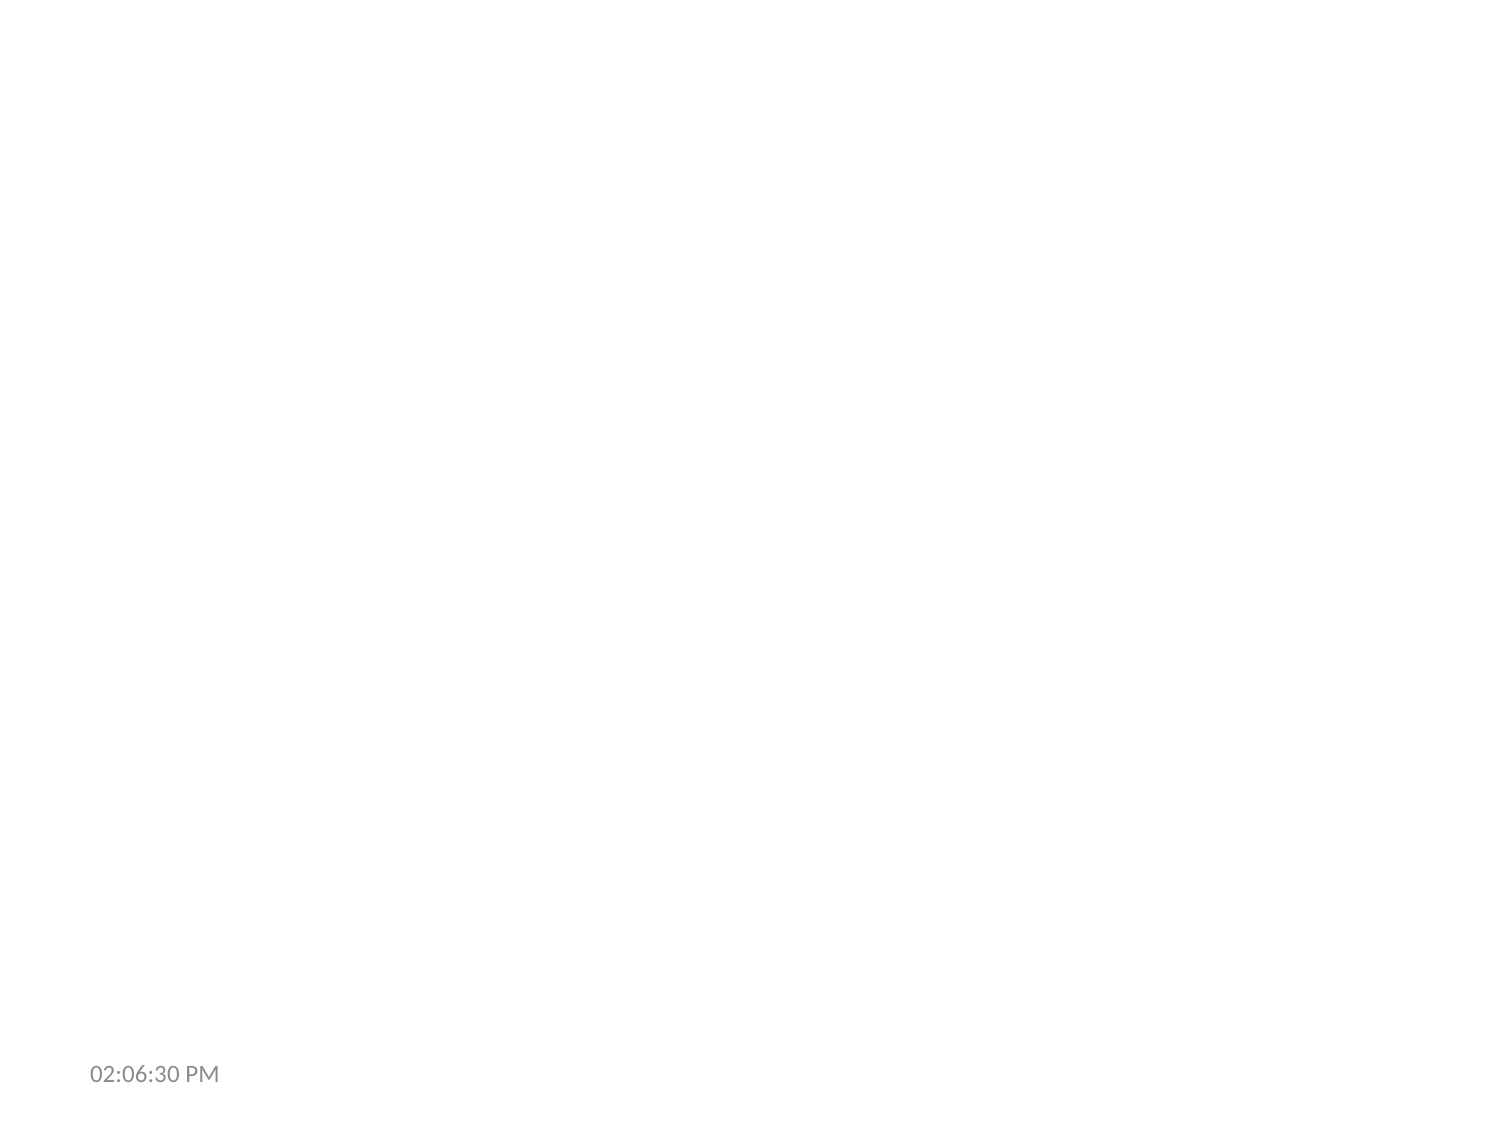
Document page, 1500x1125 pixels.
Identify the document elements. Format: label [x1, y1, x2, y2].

slide_number [75, 1042, 425, 1103]
